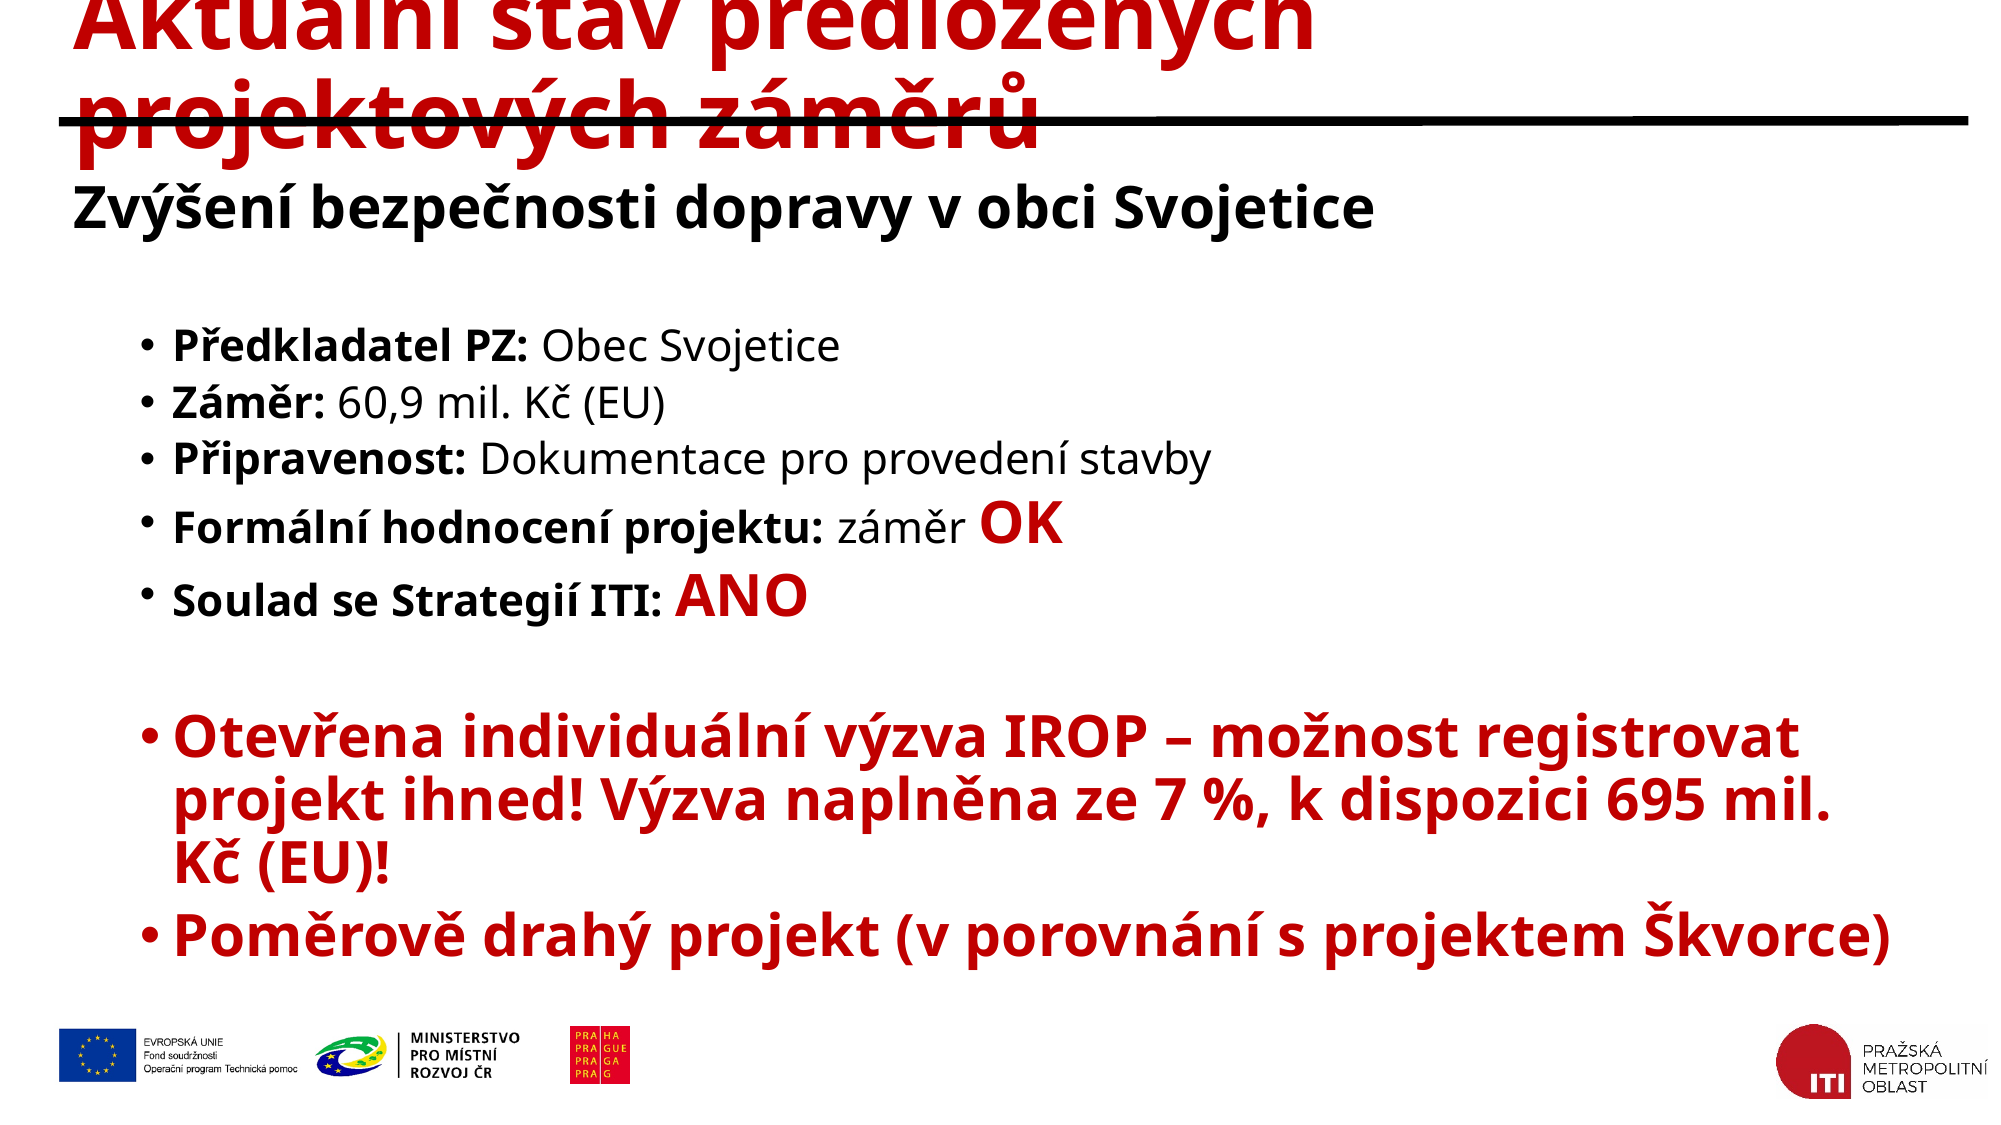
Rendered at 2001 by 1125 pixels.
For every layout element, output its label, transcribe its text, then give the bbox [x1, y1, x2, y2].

title Aktuální stav předložených projektových záměrů [58, 0, 1863, 90]
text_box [42, 1011, 630, 1099]
list Zvýšení bezpečnosti dopravy v obci Svojetice Předkladatel PZ: Obec Svojetice Záměr: 60,9 mil. Kč (EU) Připravenost: Dokumentace pro provedení stavby Formální hodnocení projektu: záměr OK Soulad se Strategií ITI: ANO Otevřena individuální výzva IROP – možnost registrovat projekt ihned! Výzva naplněna ze 7 %, k dispozici 695 mil. Kč (EU)! Poměrově drahý projekt (v porovnání s projektem Škvorce) [58, 90, 1922, 117]
picture [1776, 1024, 1988, 1099]
list Zvýšení bezpečnosti dopravy v obci Svojetice Předkladatel PZ: Obec Svojetice Záměr: 60,9 mil. Kč (EU) Připravenost: Dokumentace pro provedení stavby Formální hodnocení projektu: záměr OK Soulad se Strategií ITI: ANO Otevřena individuální výzva IROP – možnost registrovat projekt ihned! Výzva naplněna ze 7 %, k dispozici 695 mil. Kč (EU)! Poměrově drahý projekt (v porovnání s projektem Škvorce) [58, 126, 1922, 1044]
